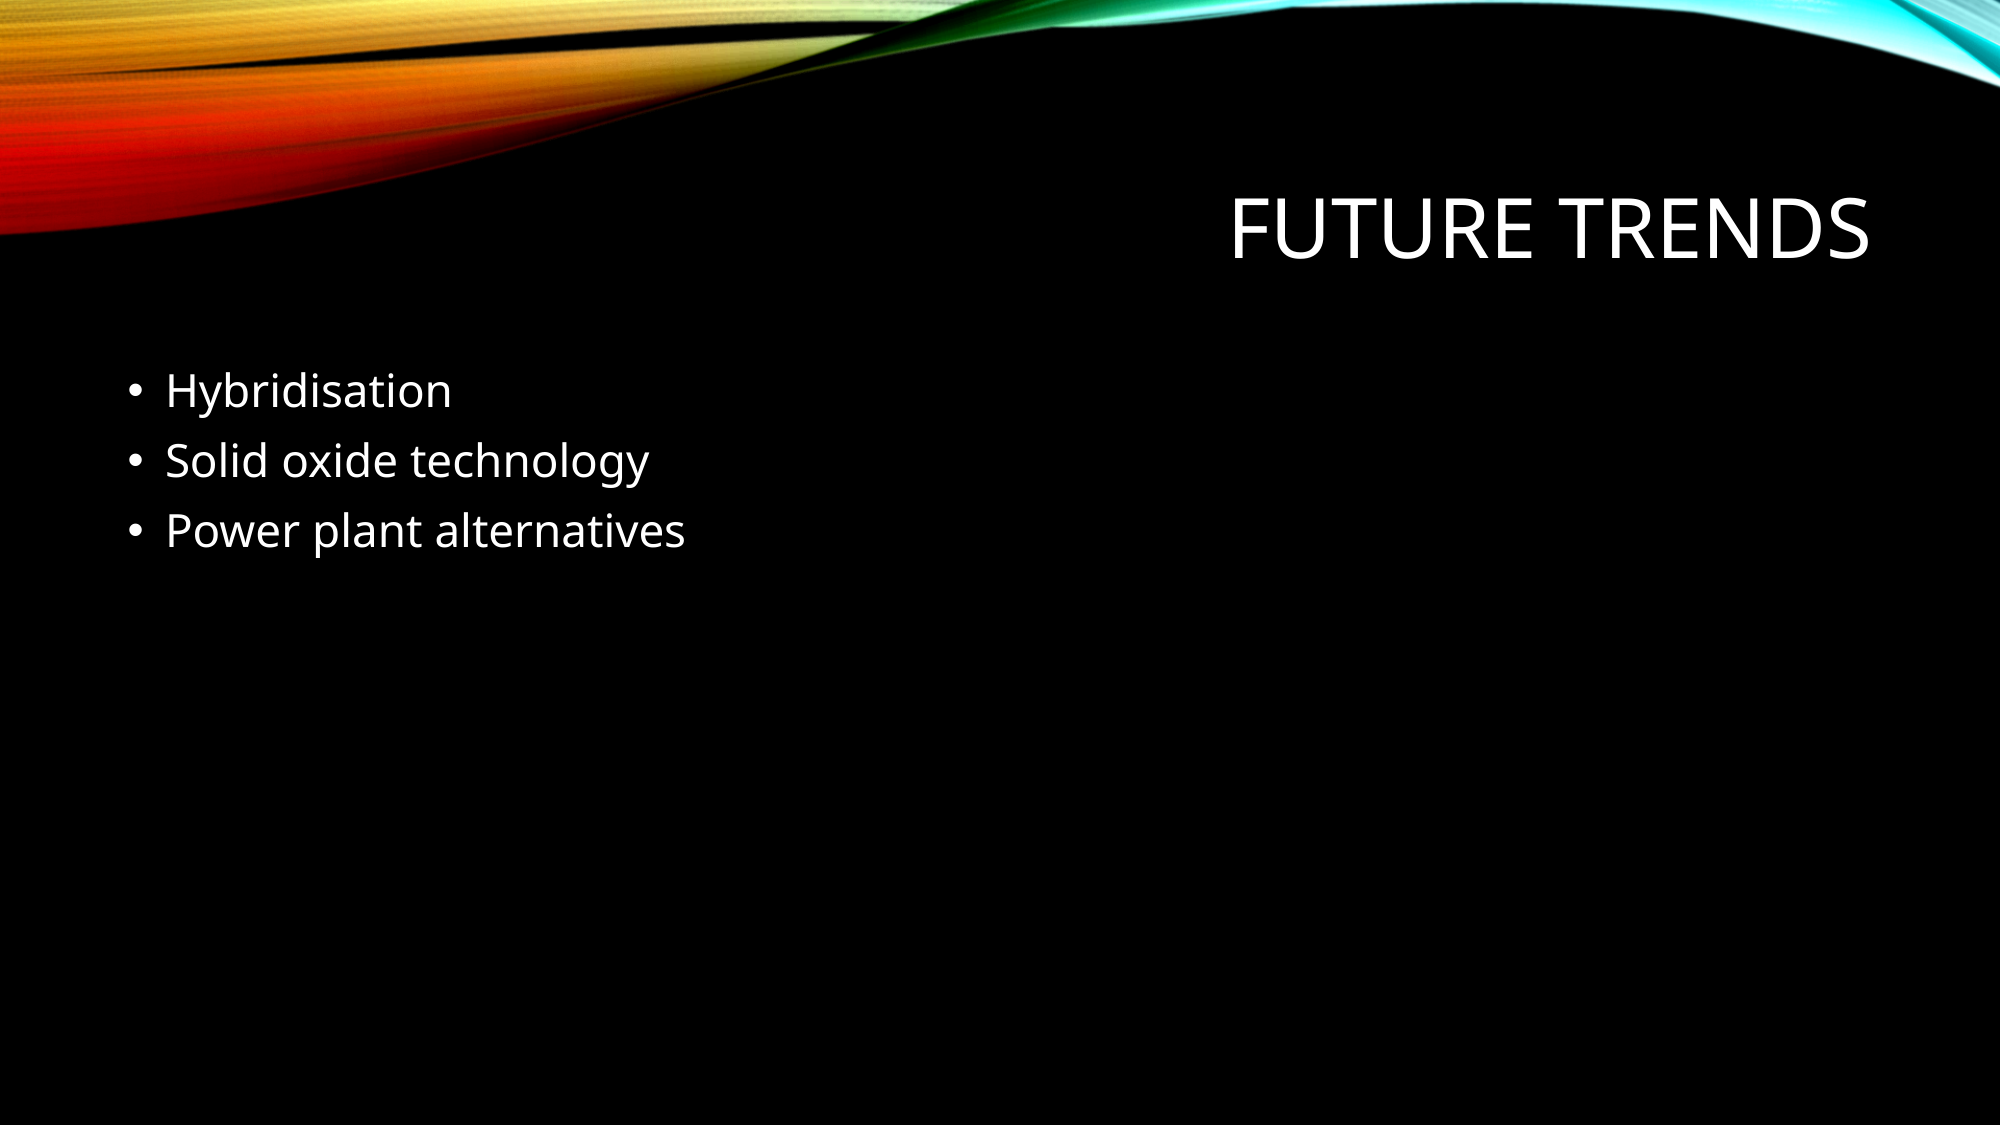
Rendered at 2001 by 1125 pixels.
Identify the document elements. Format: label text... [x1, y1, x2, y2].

title Future trends [474, 125, 1888, 338]
picture [0, 0, 2000, 237]
list Hybridisation Solid oxide technology Power plant alternatives [112, 360, 1888, 1021]
